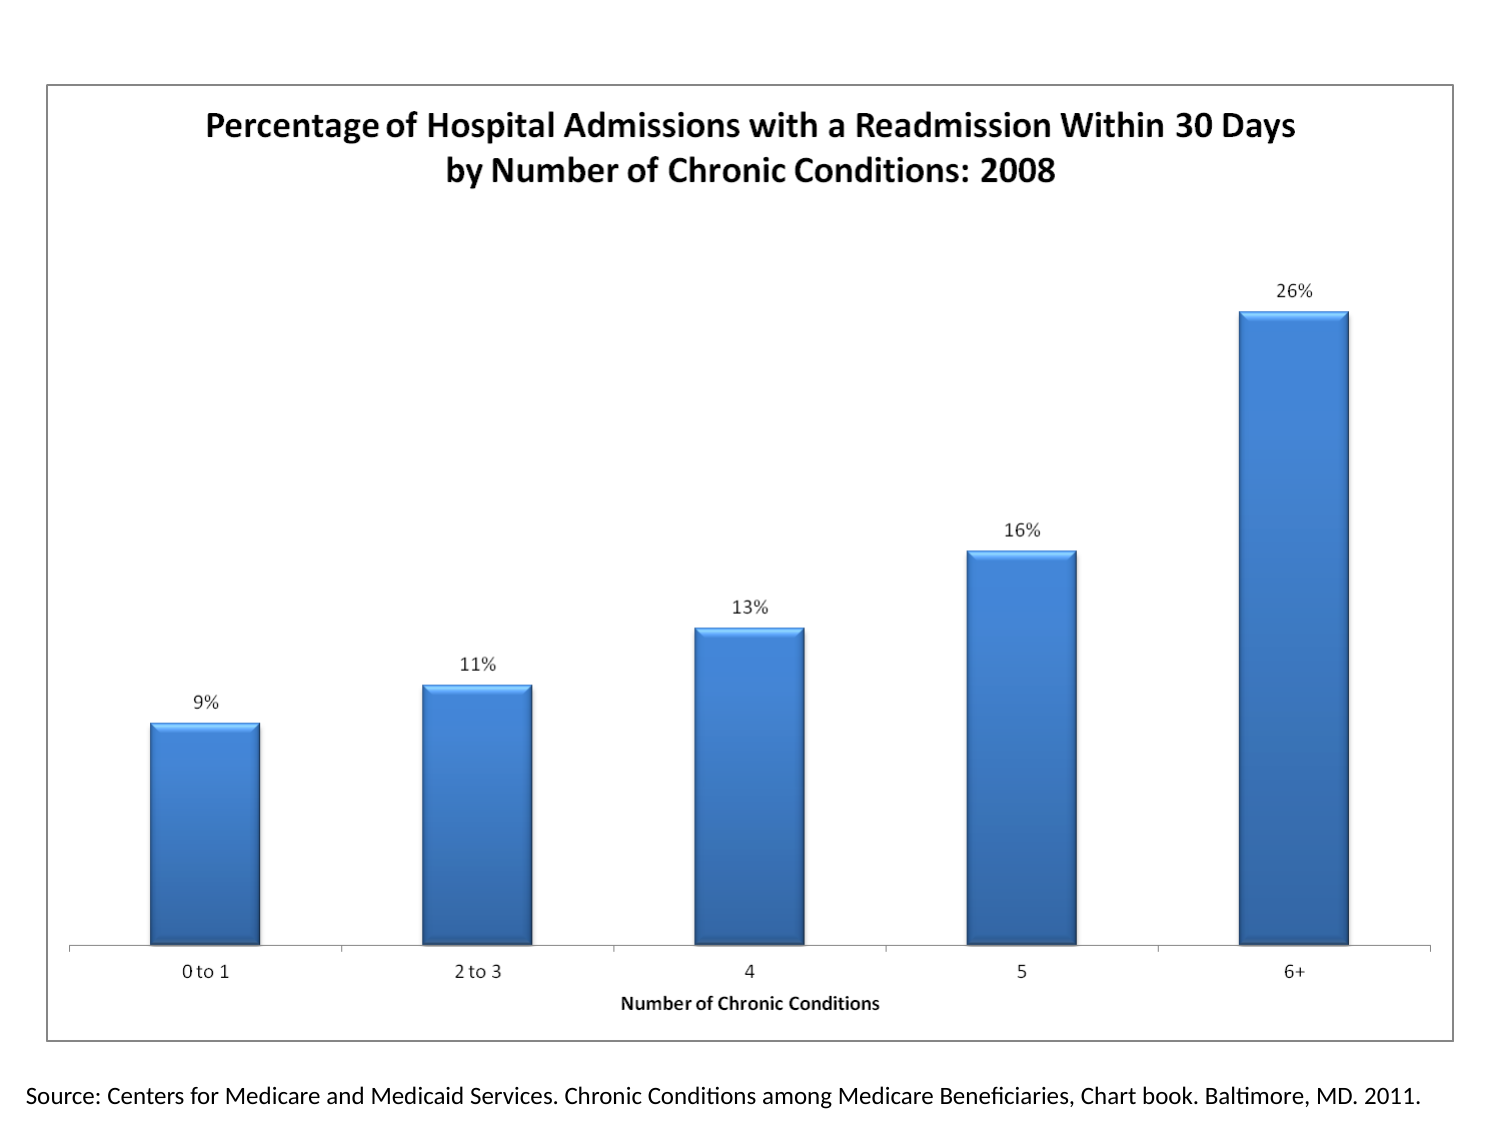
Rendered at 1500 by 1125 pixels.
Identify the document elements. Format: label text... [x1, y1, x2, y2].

text_box Source: Centers for Medicare and Medicaid Services. Chronic Conditions among Medicare Beneficiaries, Chart book. Baltimore, MD. 2011. [0, 1065, 1450, 1125]
picture [45, 83, 1455, 1043]
